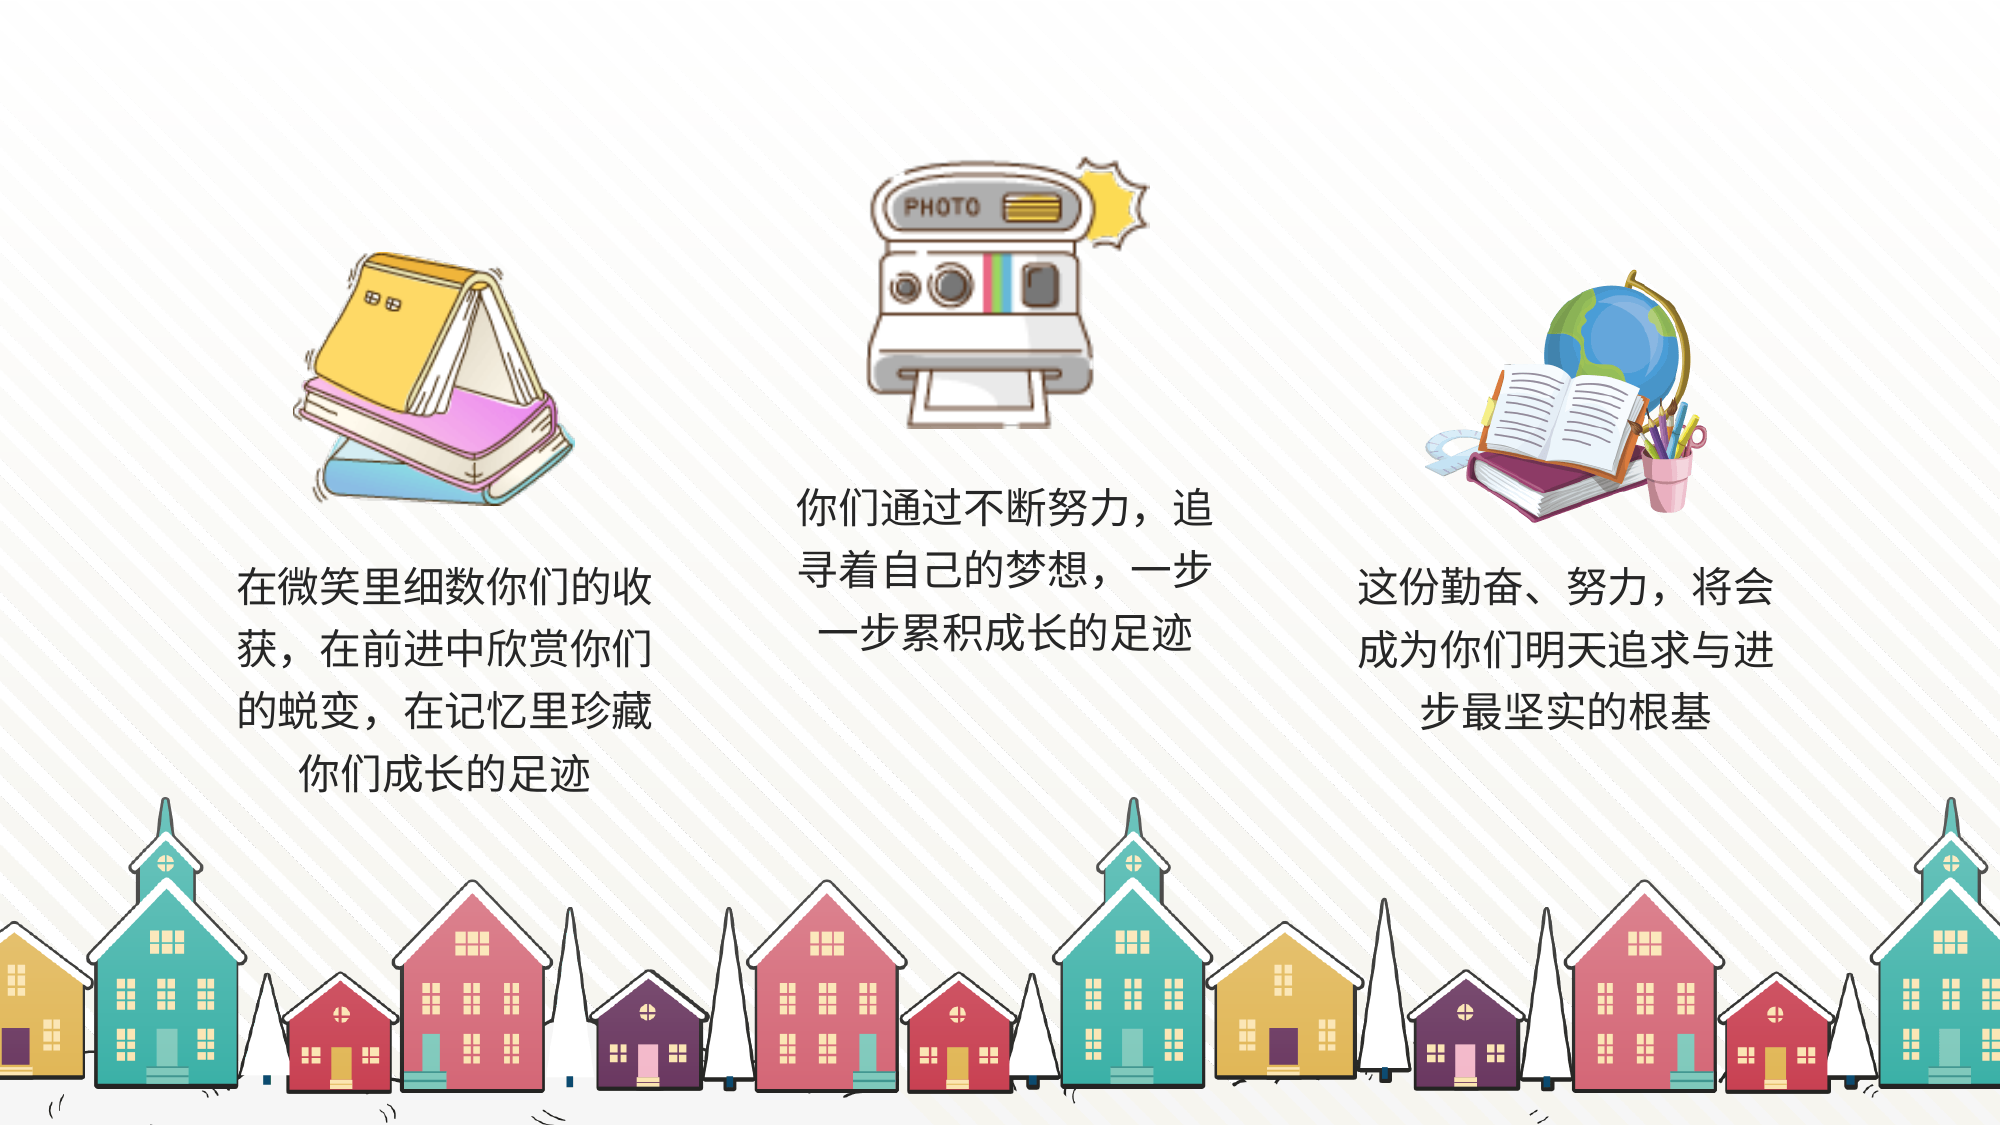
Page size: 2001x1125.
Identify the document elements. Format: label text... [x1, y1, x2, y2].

text_box 在微笑里细数你们的收获，在前进中欣赏你们的蜕变，在记忆里珍藏你们成长的足迹 [208, 540, 681, 806]
picture [1425, 269, 1707, 523]
text_box 标题文字添加 [0, 907, 2000, 965]
text_box 这份勤奋、努力，将会成为你们明天追求与进步最坚实的根基 [1330, 541, 1802, 744]
picture [0, 1035, 2000, 1125]
picture [293, 252, 575, 506]
picture [866, 156, 1150, 429]
text_box 你们通过不断努力，追寻着自己的梦想，一步一步累积成长的足迹 [769, 461, 1242, 664]
